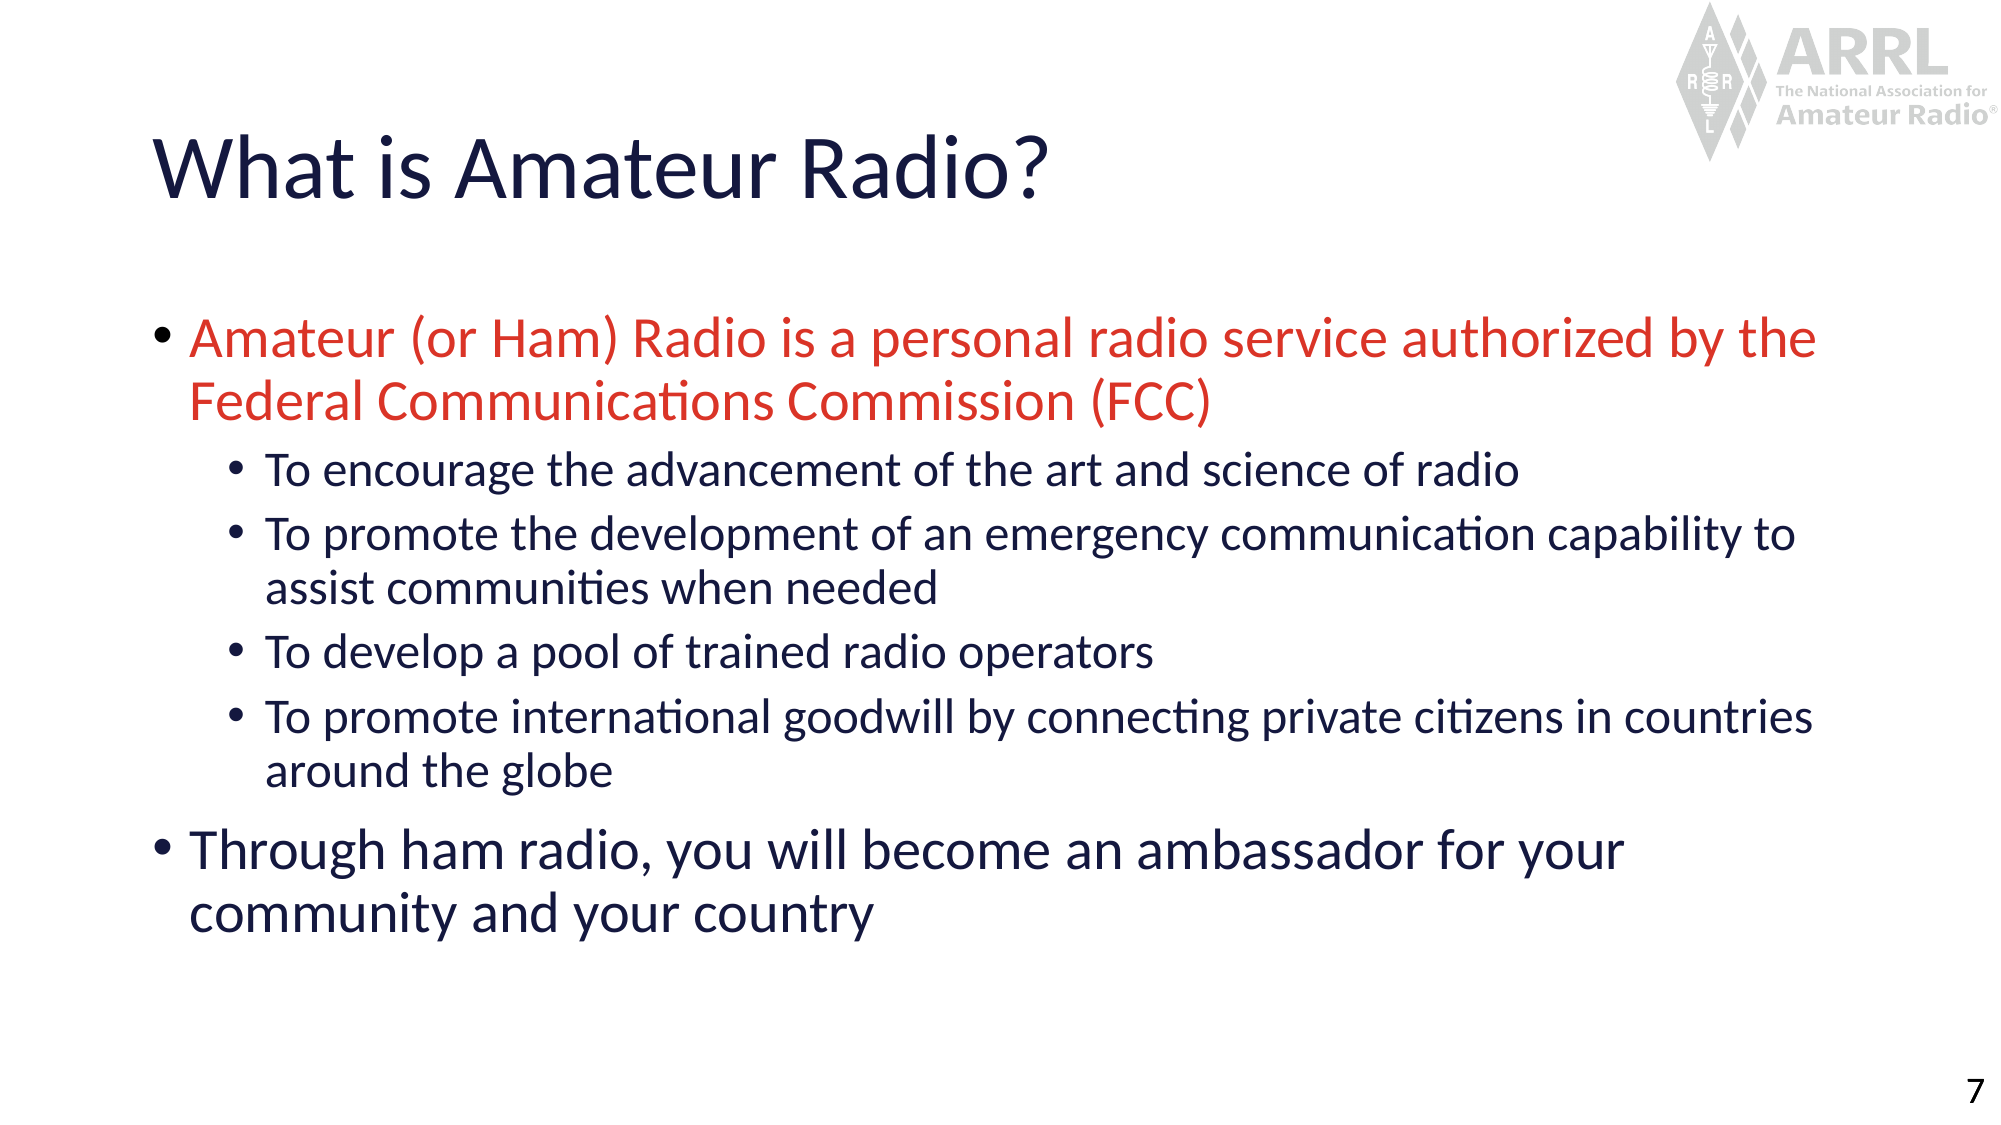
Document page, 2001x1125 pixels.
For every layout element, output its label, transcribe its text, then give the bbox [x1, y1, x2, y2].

picture [1674, 0, 2000, 164]
list Amateur (or Ham) Radio is a personal radio service authorized by the Federal Communications Commission (FCC) To encourage the advancement of the art and science of radio To promote the development of an emergency communication capability to assist communities when needed To develop a pool of trained radio operators To promote international goodwill by connecting private citizens in countries around the globe Through ham radio, you will become an ambassador for your community and your country [137, 299, 1863, 1014]
title What is Amateur Radio? [137, 59, 1863, 278]
